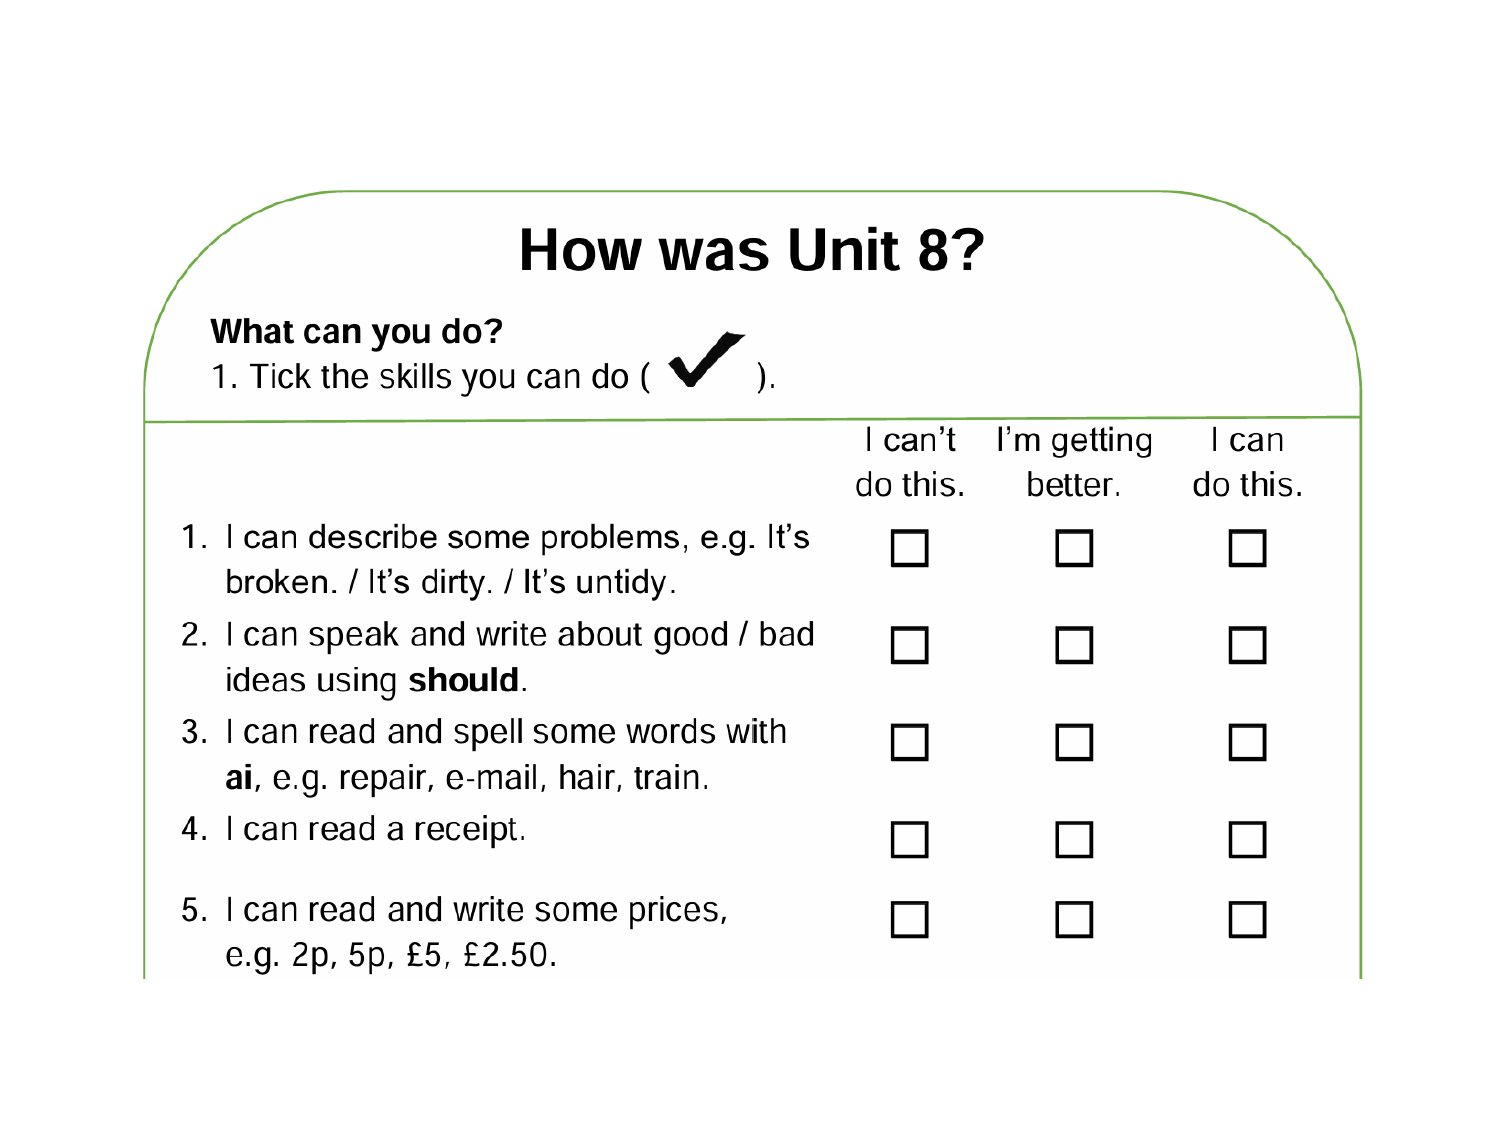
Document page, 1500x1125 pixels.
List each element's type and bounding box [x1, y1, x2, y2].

picture [78, 146, 1422, 979]
